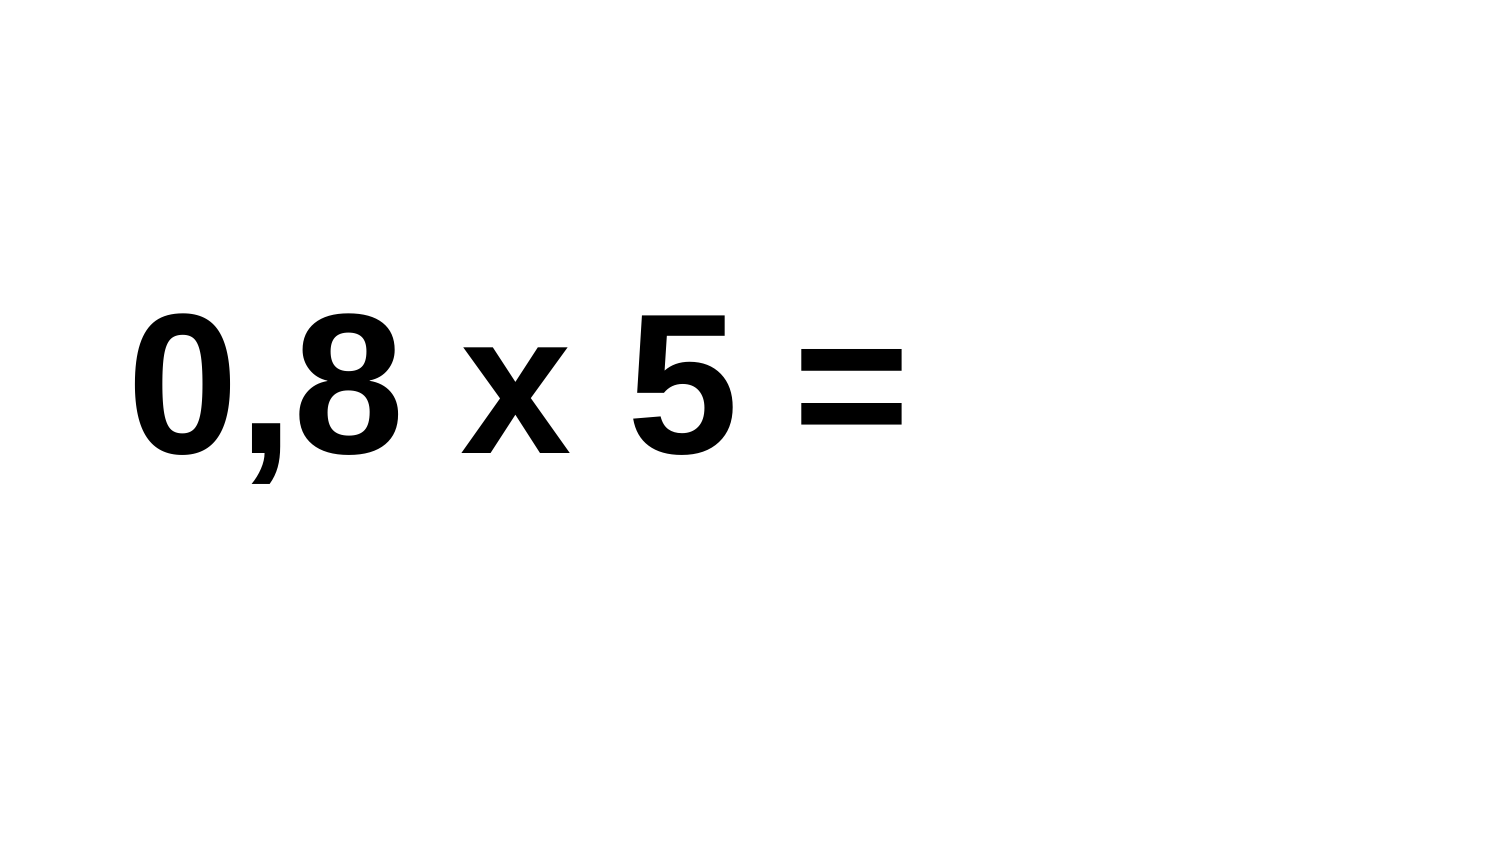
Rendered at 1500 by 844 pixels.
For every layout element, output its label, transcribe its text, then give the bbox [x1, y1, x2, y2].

text_box 0,8 x 5 = [112, 318, 1388, 509]
